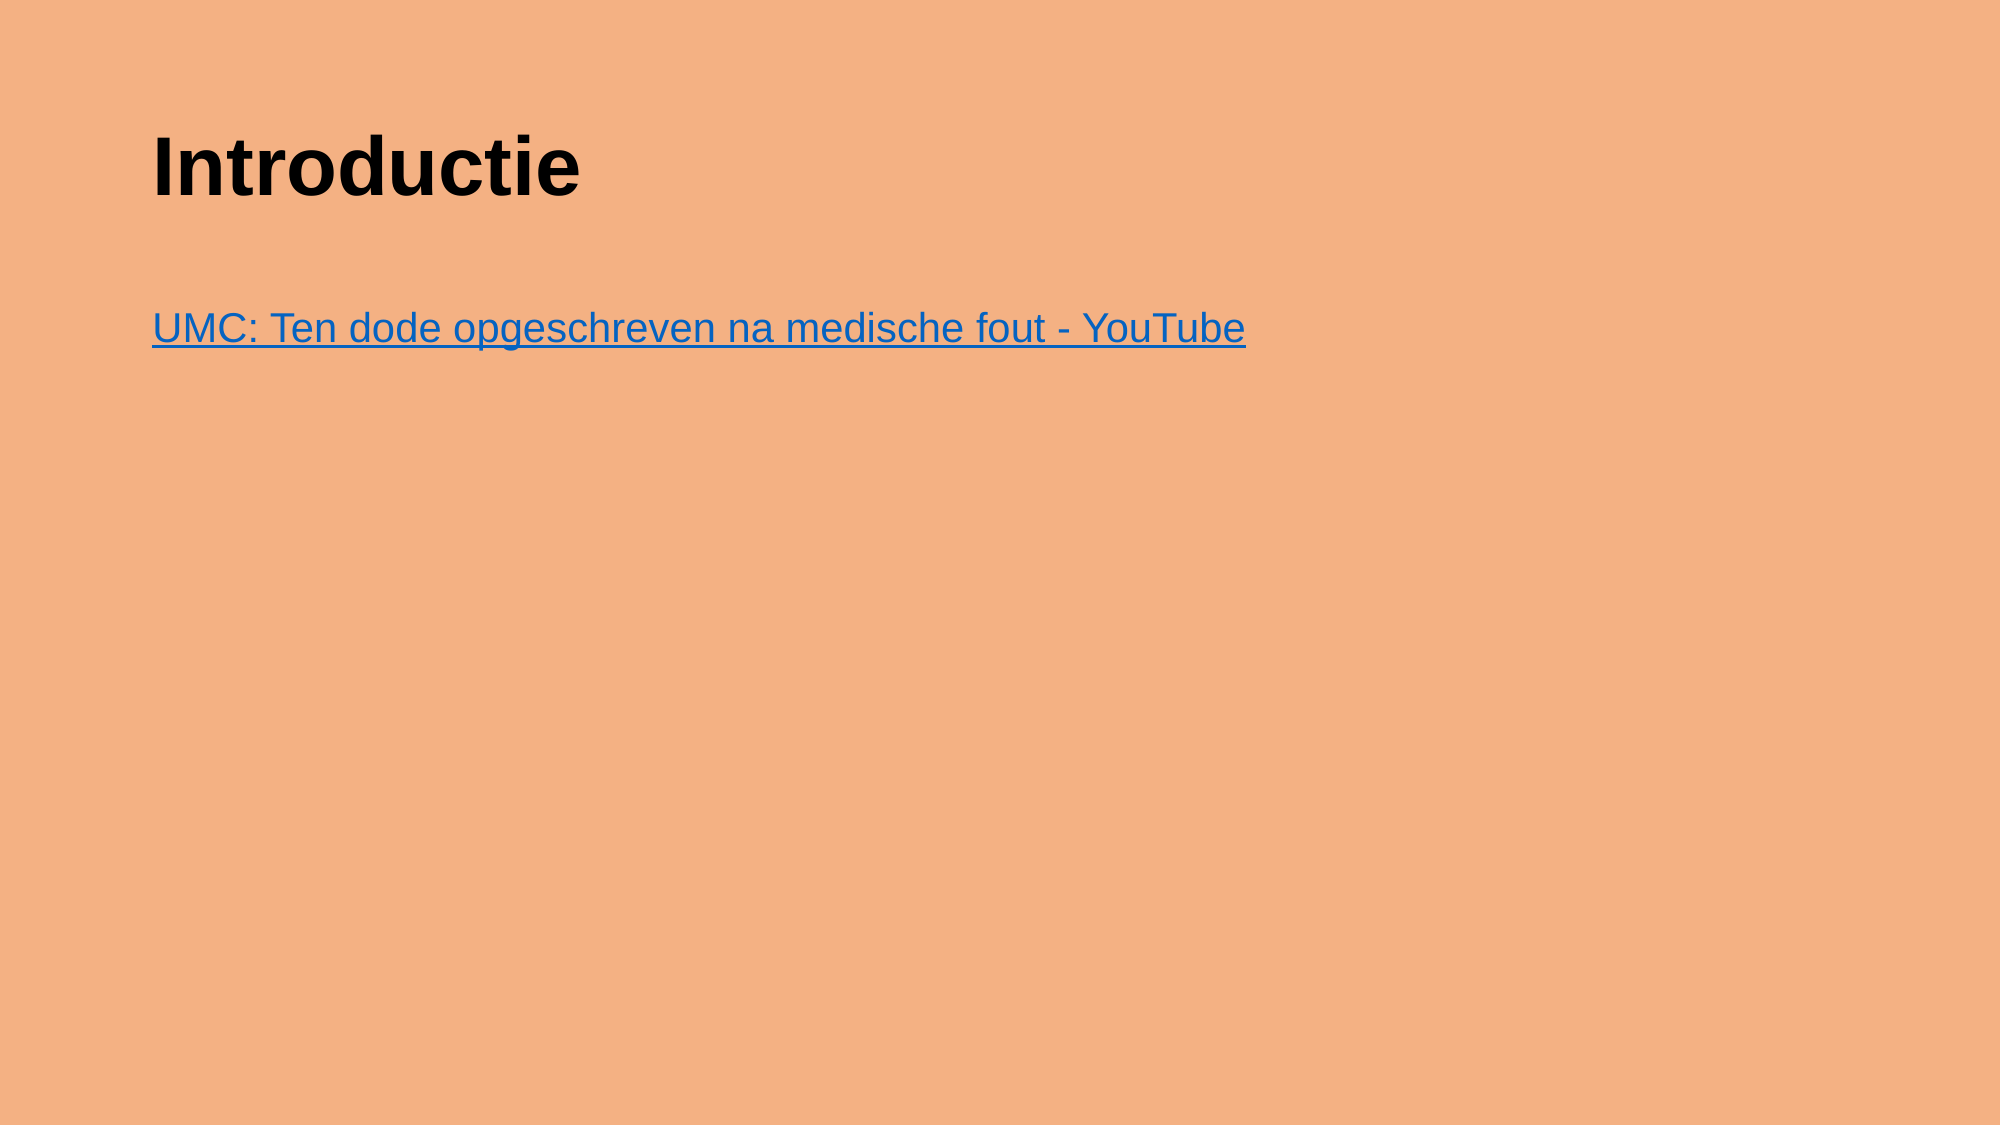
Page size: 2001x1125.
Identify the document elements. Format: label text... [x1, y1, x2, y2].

list UMC: Ten dode opgeschreven na medische fout - YouTube [137, 299, 1863, 1014]
title Introductie [137, 59, 1863, 278]
